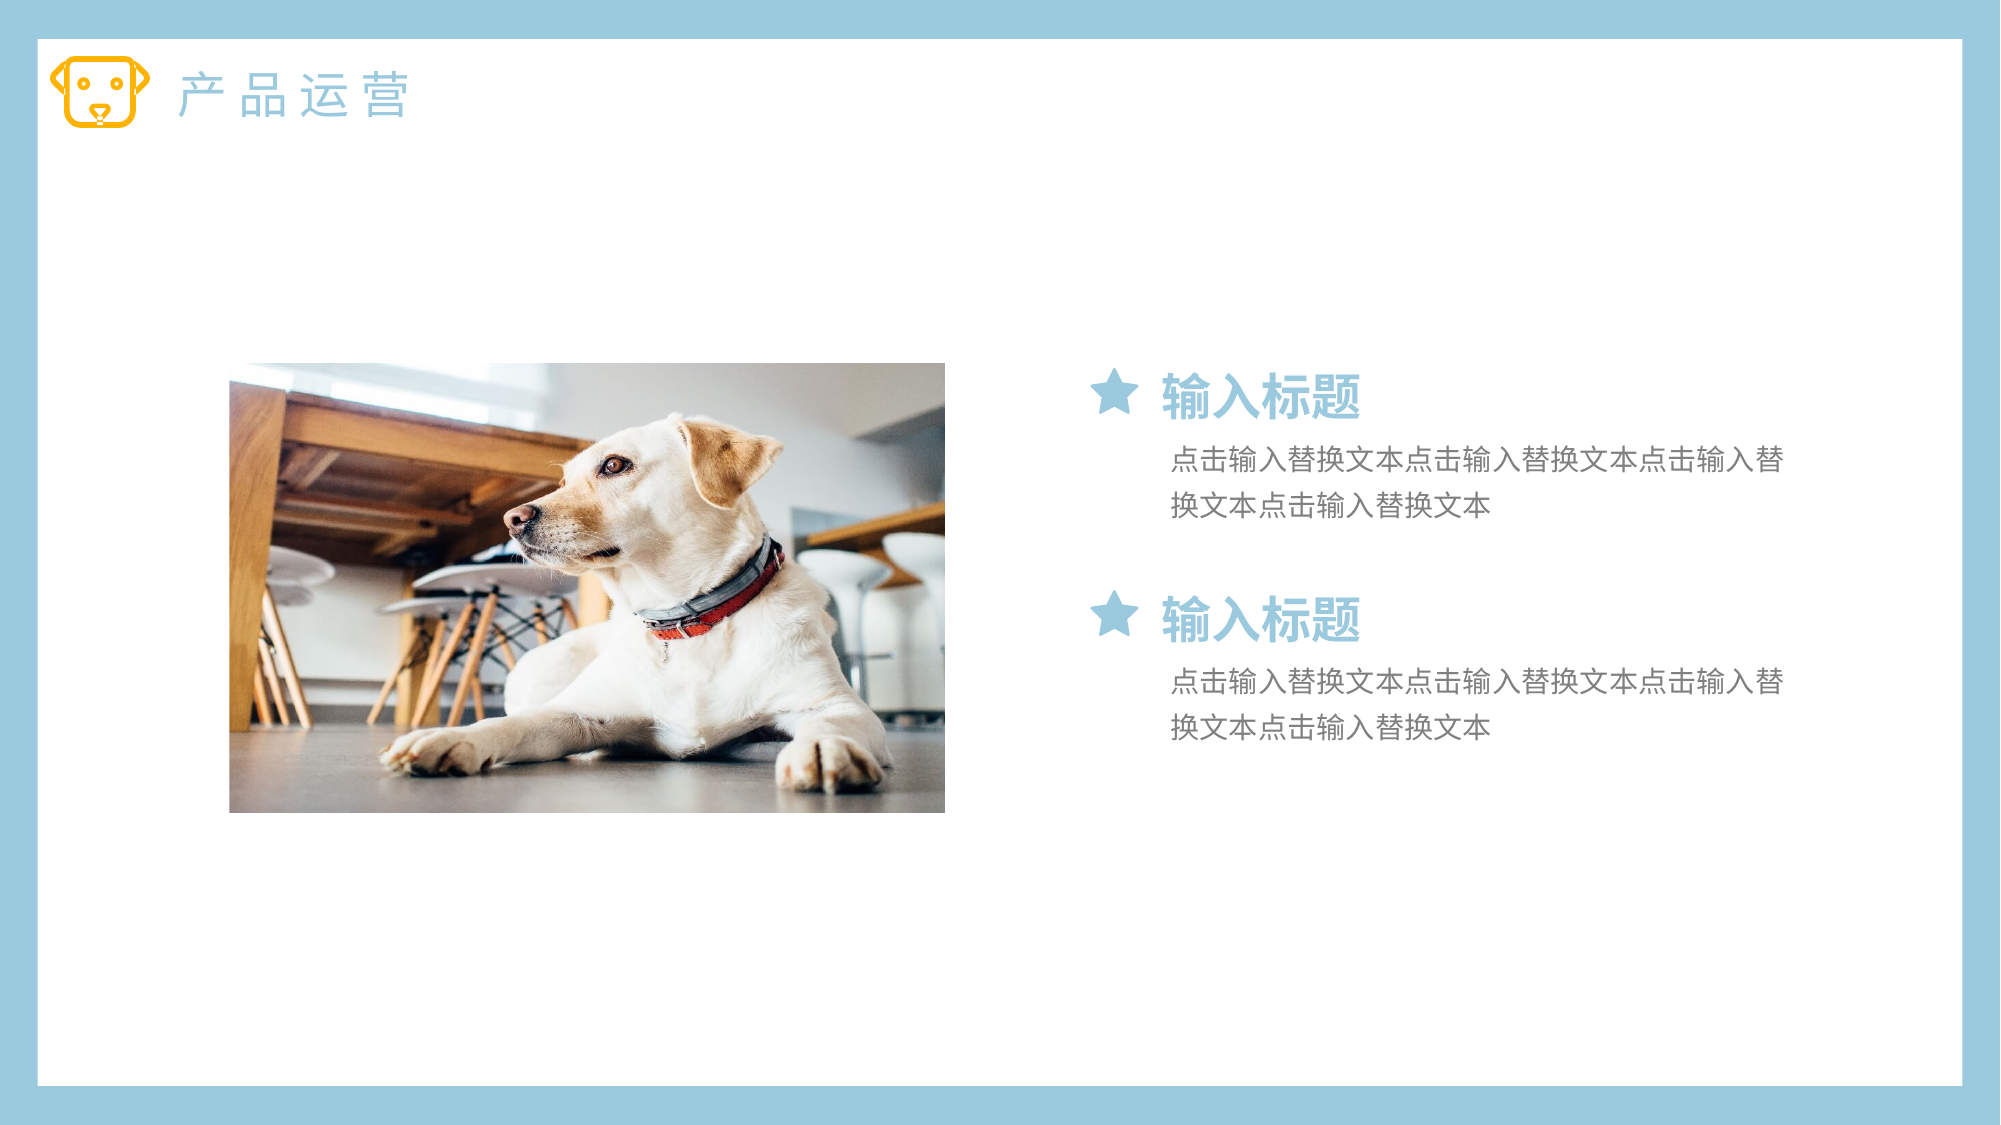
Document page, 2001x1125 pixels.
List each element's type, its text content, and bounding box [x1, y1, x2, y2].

text_box [1089, 589, 1140, 638]
text_box [0, 0, 2000, 1125]
text_box [36, 38, 1963, 1087]
text_box 产 品 运 营 [162, 56, 1126, 131]
text_box 点击输入替换文本点击输入替换文本点击输入替换文本点击输入替换文本 [1155, 423, 1810, 530]
text_box [49, 56, 150, 128]
text_box 输入标题 [1149, 364, 1373, 426]
text_box [1089, 366, 1140, 415]
text_box 点击输入替换文本点击输入替换文本点击输入替换文本点击输入替换文本 [1155, 645, 1810, 752]
text_box [228, 363, 946, 813]
text_box 输入标题 [1144, 587, 1378, 649]
